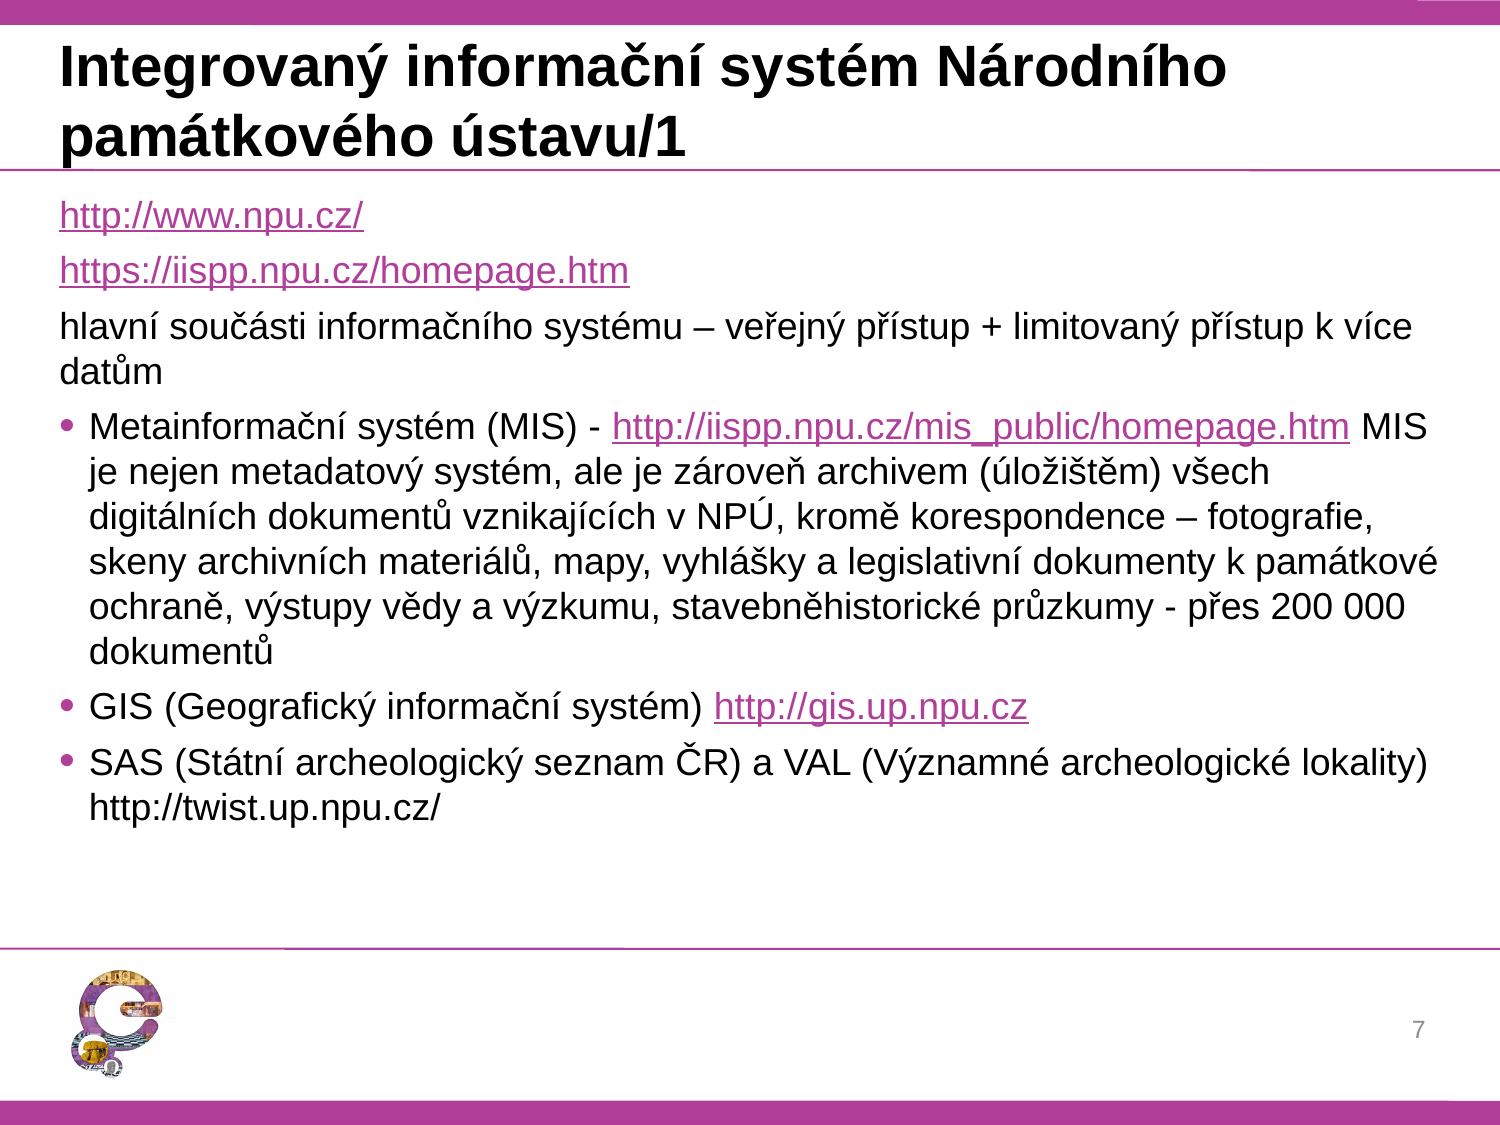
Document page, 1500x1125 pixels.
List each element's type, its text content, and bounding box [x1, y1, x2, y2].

title Integrovaný informační systém Národního památkového ústavu/1 [59, 24, 1442, 172]
slide_number 7 [1304, 984, 1442, 1074]
picture [64, 969, 175, 1078]
list http://www.npu.cz/ https://iispp.npu.cz/homepage.htm hlavní součásti informačního systému – veřejný přístup + limitovaný přístup k více datům Metainformační systém (MIS) - http://iispp.npu.cz/mis_public/homepage.htm MIS je nejen metadatový systém, ale je zároveň archivem (úložištěm) všech digitálních dokumentů vznikajících v NPÚ, kromě korespondence – fotografie, skeny archivních materiálů, mapy, vyhlášky a legislativní dokumenty k památkové ochraně, výstupy vědy a výzkumu, stavebněhistorické průzkumy - přes 200 000 dokumentů GIS (Geografický informační systém) http://gis.up.npu.cz SAS (Státní archeologický seznam ČR) a VAL (Významné archeologické lokality) http://twist.up.npu.cz/ [59, 183, 1442, 941]
